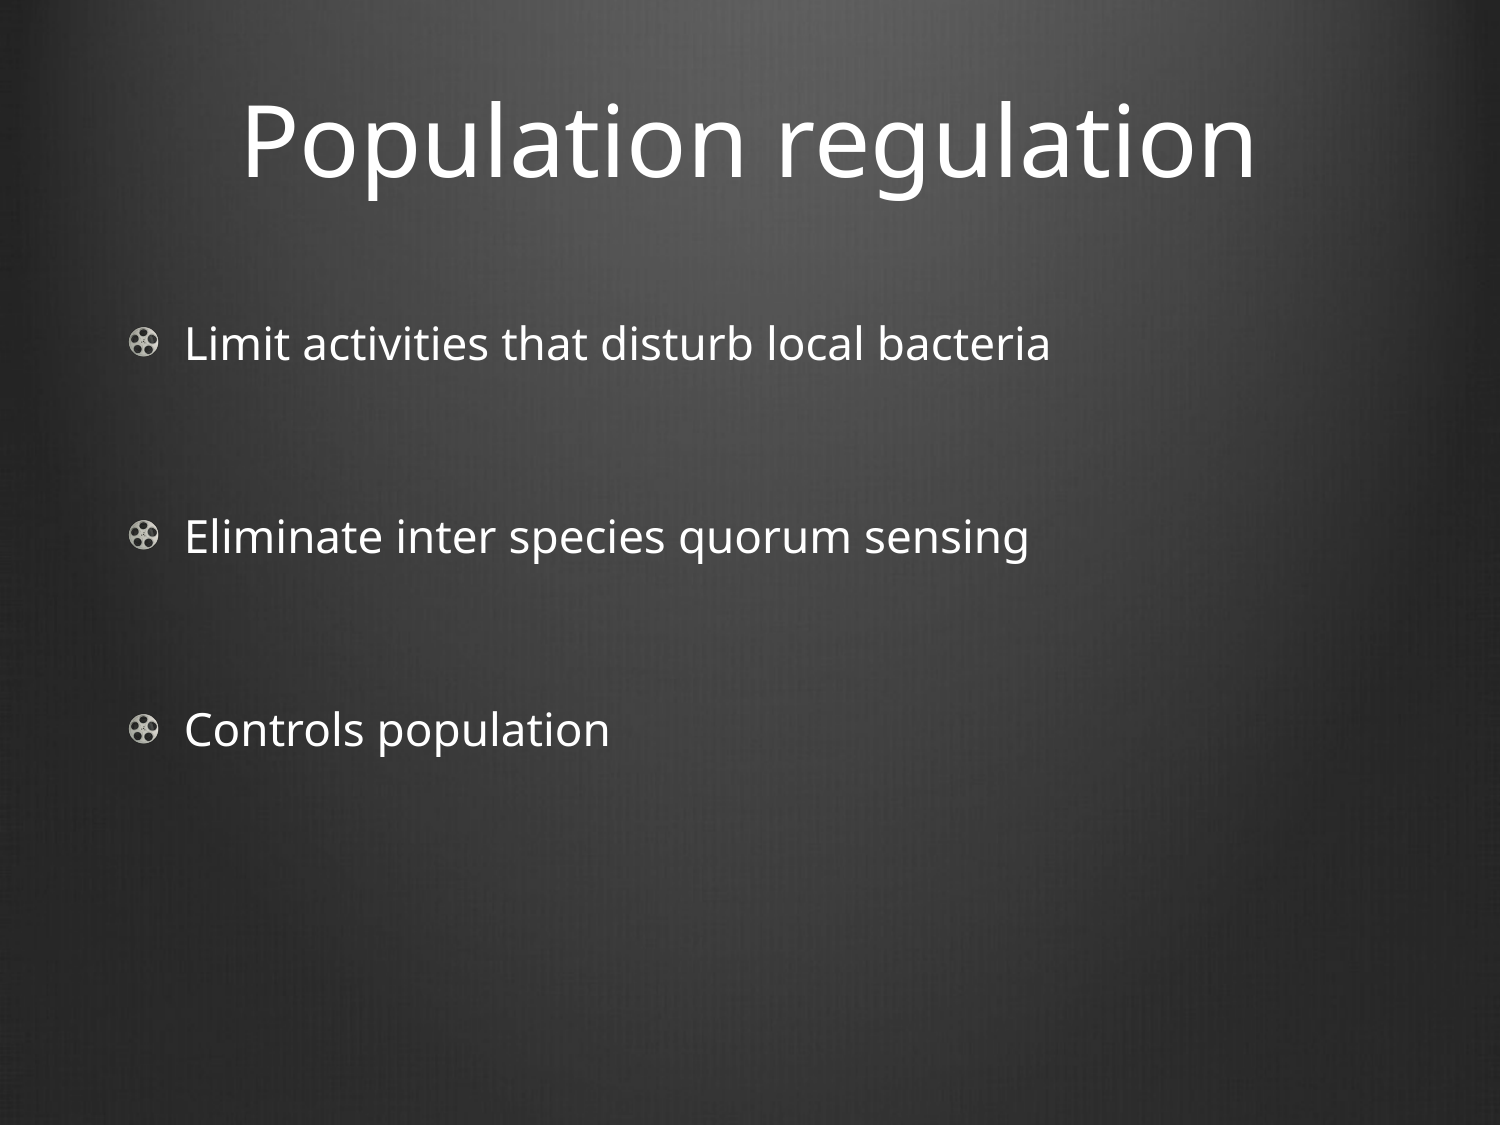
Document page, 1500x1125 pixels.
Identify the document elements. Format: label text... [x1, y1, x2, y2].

picture [127, 518, 160, 551]
picture [127, 325, 160, 358]
picture [127, 712, 160, 745]
list Limit activities that disturb local bacteria Eliminate inter species quorum sensing Controls population [112, 306, 1388, 1005]
title Population regulation [112, 19, 1388, 255]
